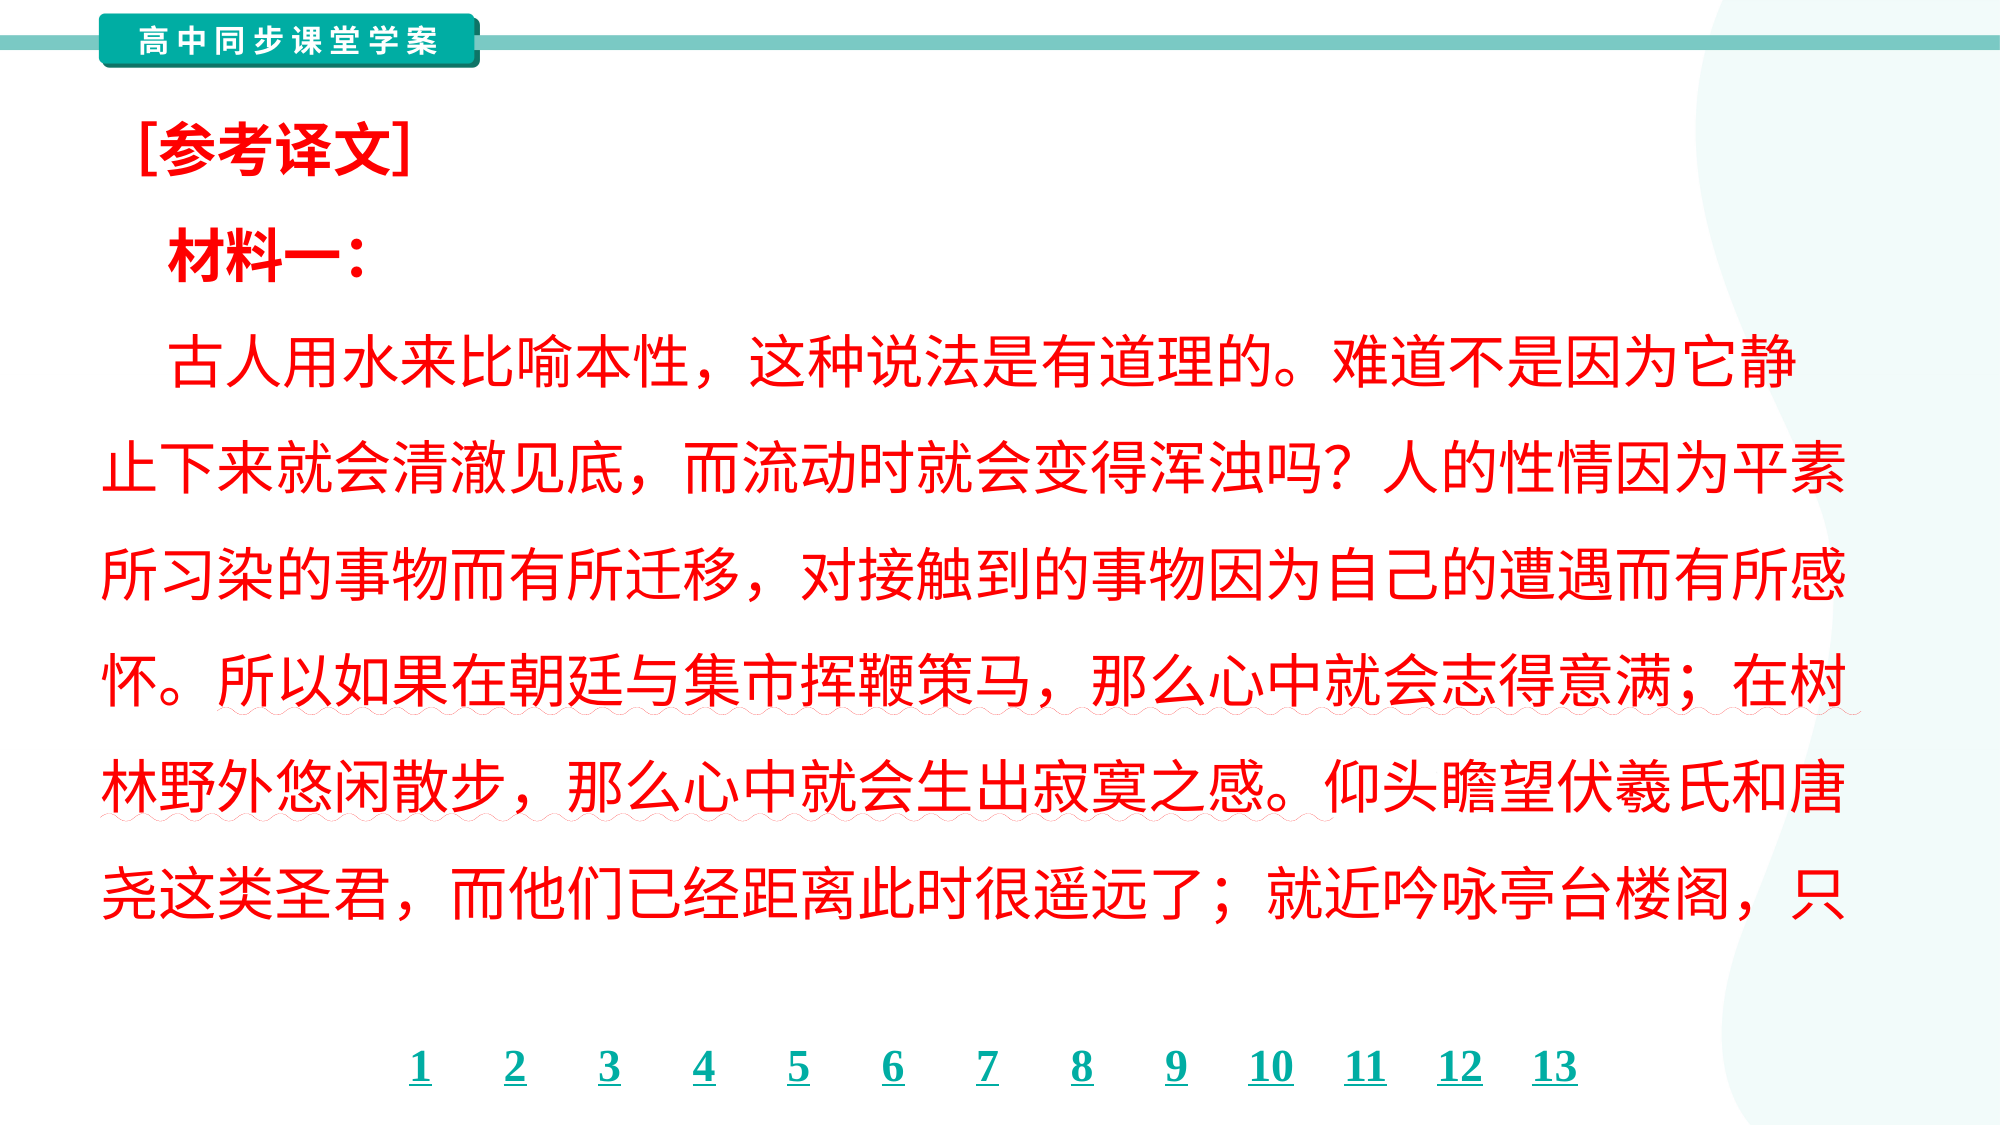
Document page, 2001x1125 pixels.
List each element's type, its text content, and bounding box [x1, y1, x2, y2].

picture [0, 0, 2000, 1125]
text_box ［参考译文］ 材料一： 古人用水来比喻本性，这种说法是有道理的。难道不是因为它静 止下来就会清澈见底，而流动时就会变得浑浊吗？人的性情因为平素 所习染的事物而有所迁移，对接触到的事物因为自己的遭遇而有所感 怀。所以如果在朝廷与集市挥鞭策马，那么心中就会志得意满；在树 林野外悠闲散步，那么心中就会生出寂寞之感。仰头瞻望伏羲氏和唐 尧这类圣君，而他们已经距离此时很遥远了；就近吟咏亭台楼阁，只 [100, 76, 1899, 927]
